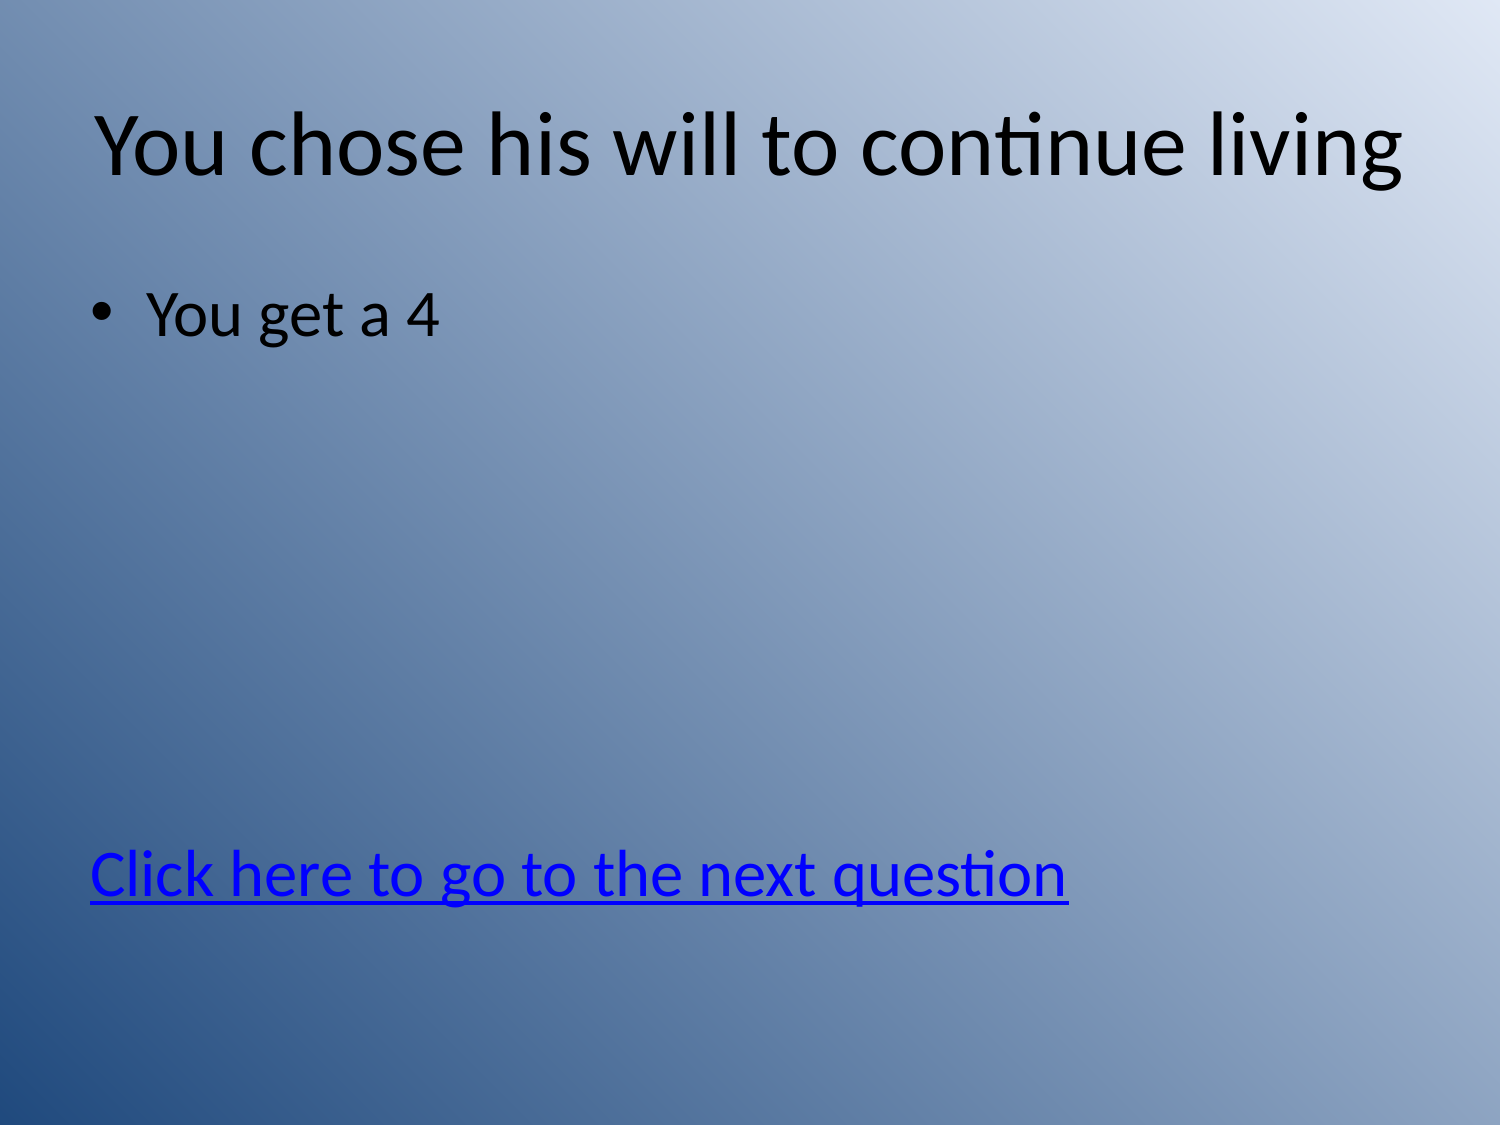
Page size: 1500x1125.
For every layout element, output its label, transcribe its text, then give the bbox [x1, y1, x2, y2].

list You get a 4 Click here to go to the next question [75, 262, 1425, 1005]
title You chose his will to continue living [75, 45, 1425, 233]
